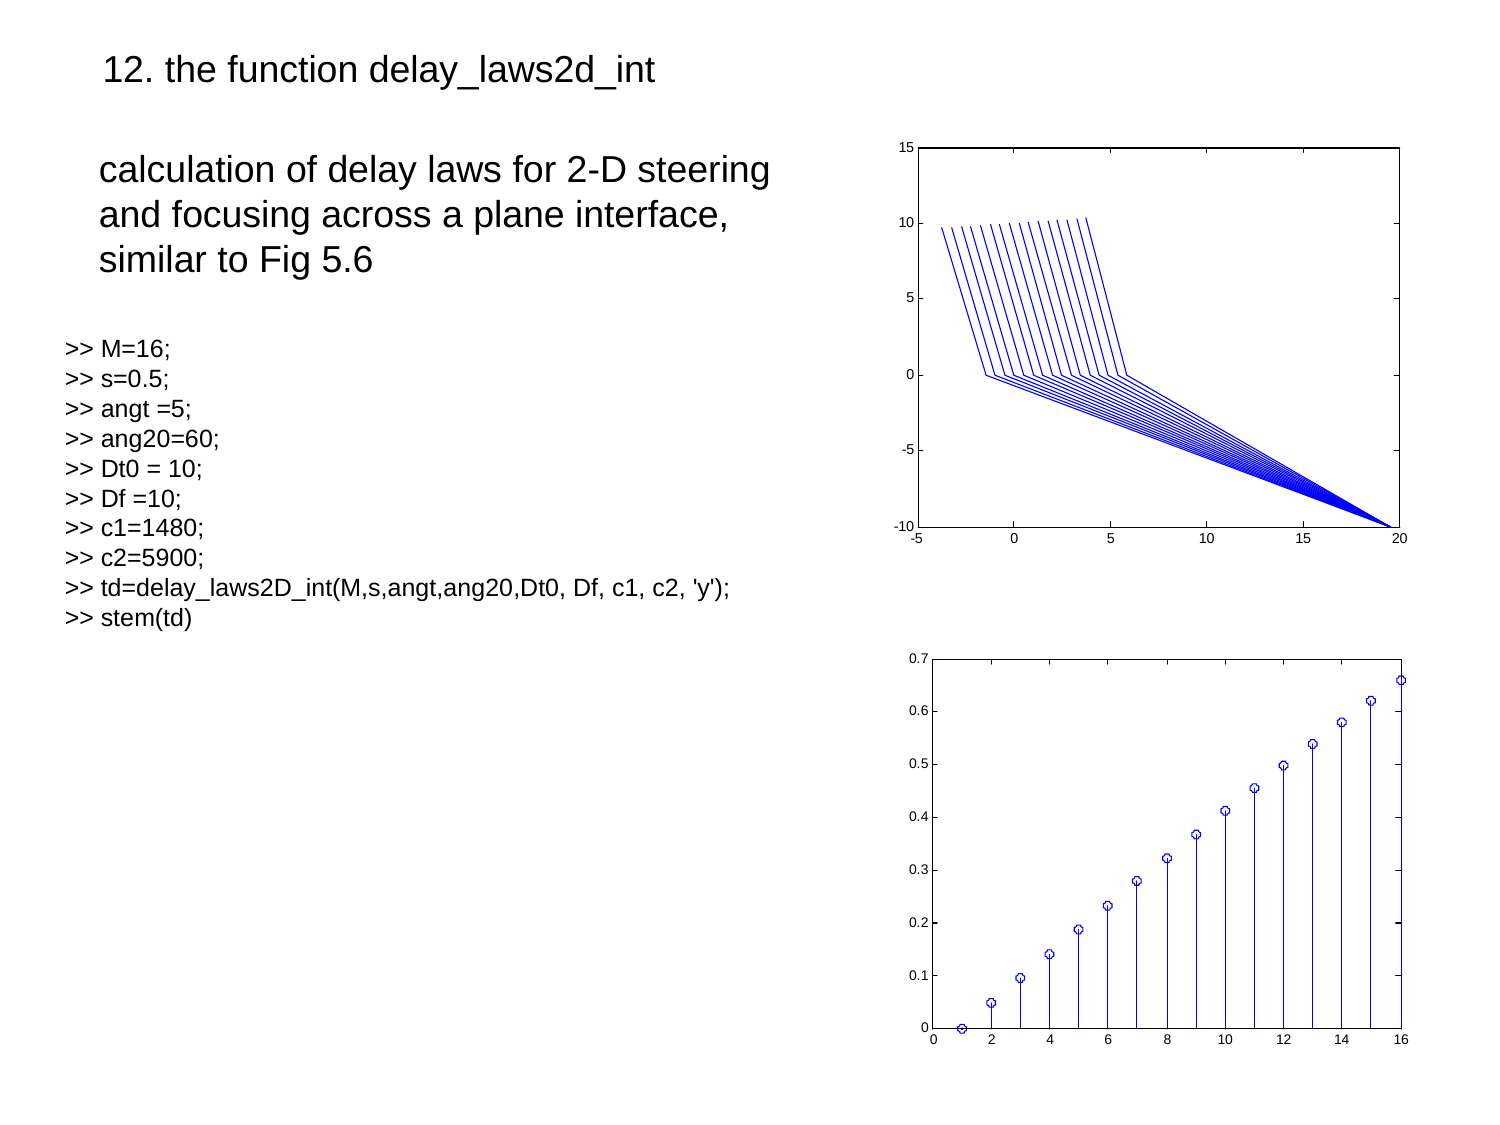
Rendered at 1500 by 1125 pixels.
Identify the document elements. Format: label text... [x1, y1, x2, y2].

text_box calculation of delay laws for 2-D steering and focusing across a plane interface, similar to Fig 5.6 [84, 137, 832, 288]
text_box >> M=16; >> s=0.5; >> angt =5; >> ang20=60; >> Dt0 = 10; >> Df =10; >> c1=1480; >> c2=5900; >> td=delay_laws2D_int(M,s,angt,ang20,Dt0, Df, c1, c2, 'y'); >> stem(td) [49, 324, 800, 640]
picture [837, 112, 1459, 579]
picture [853, 625, 1459, 1079]
text_box 12. the function delay_laws2d_int [87, 37, 671, 98]
